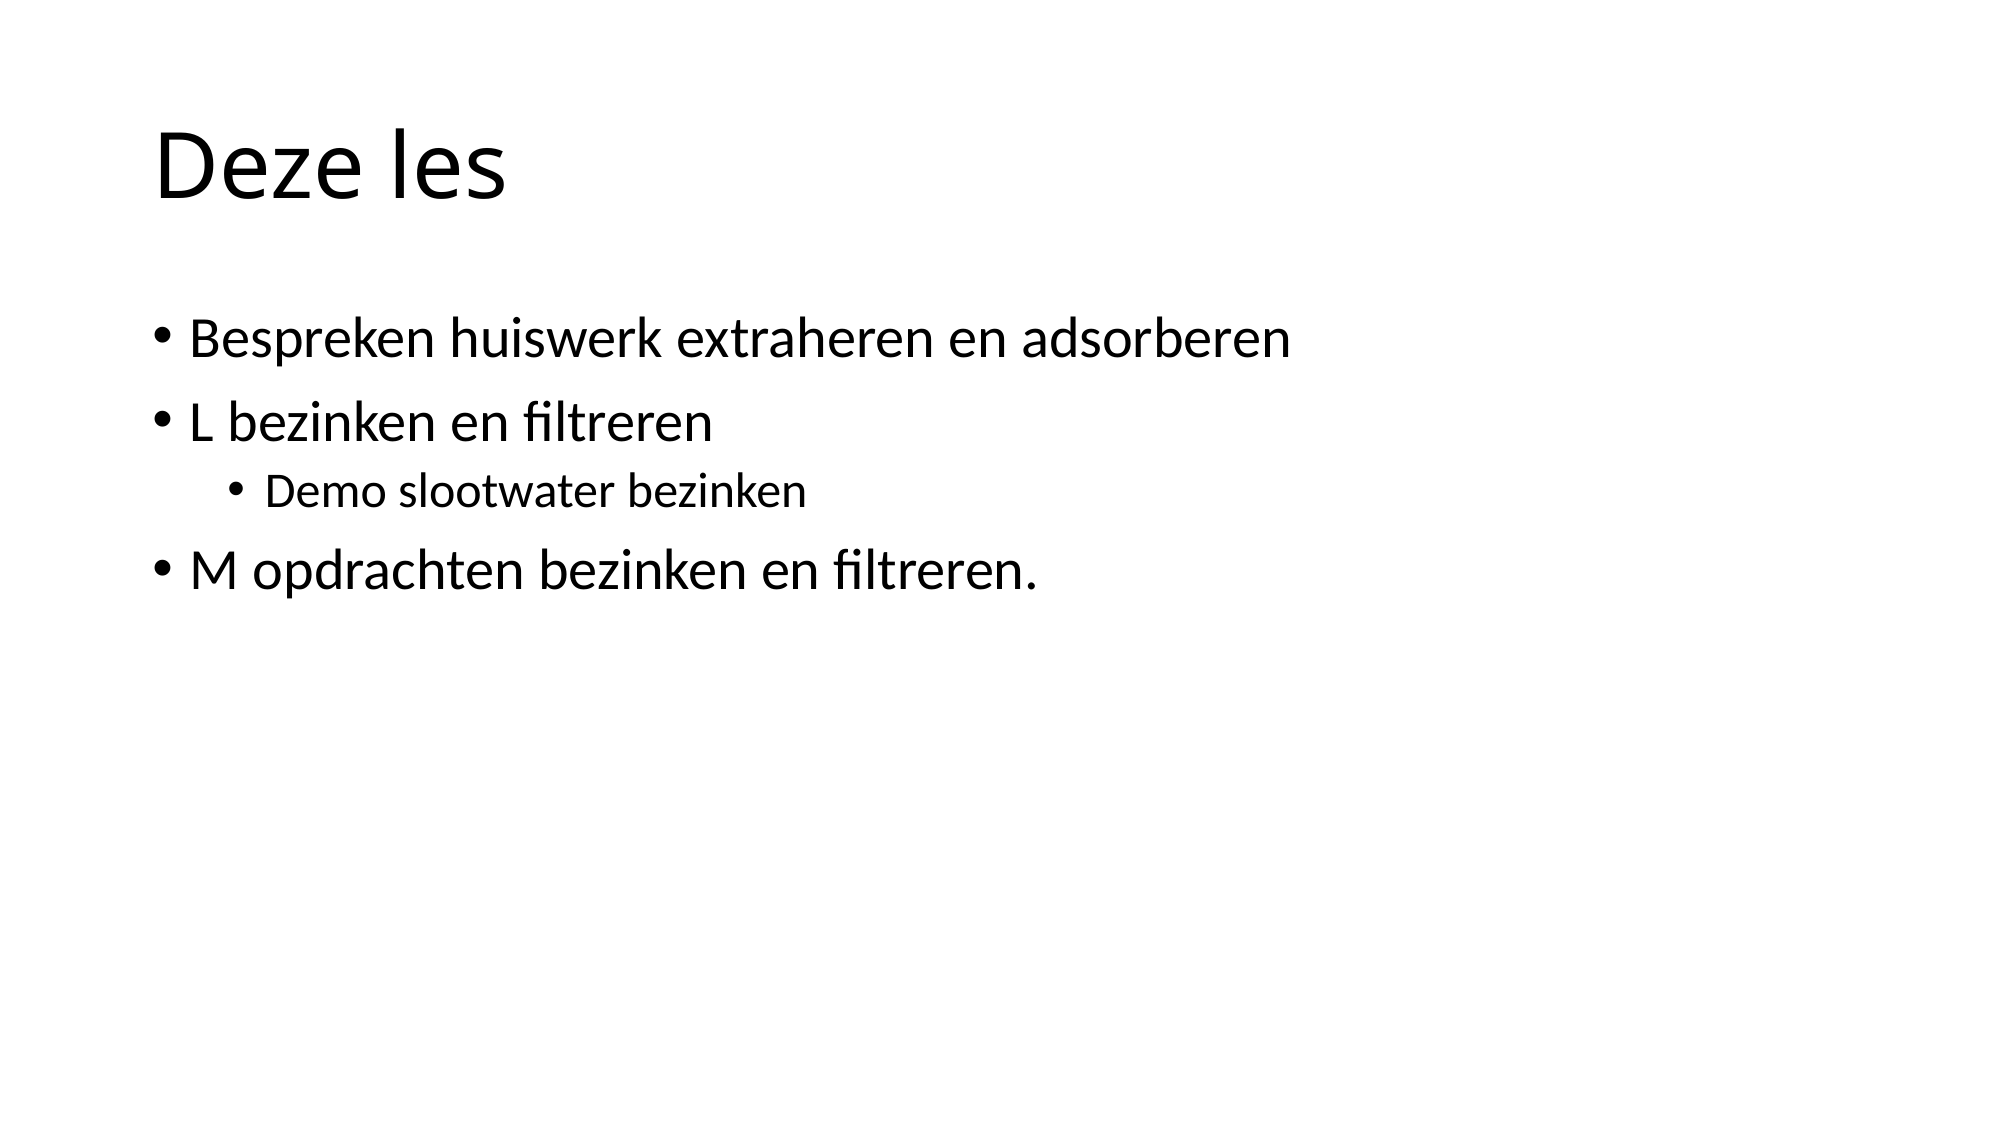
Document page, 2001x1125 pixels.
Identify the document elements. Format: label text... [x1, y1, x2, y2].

title Deze les [137, 59, 1863, 278]
list Bespreken huiswerk extraheren en adsorberen L bezinken en filtreren Demo slootwater bezinken M opdrachten bezinken en filtreren. [137, 299, 1863, 1014]
